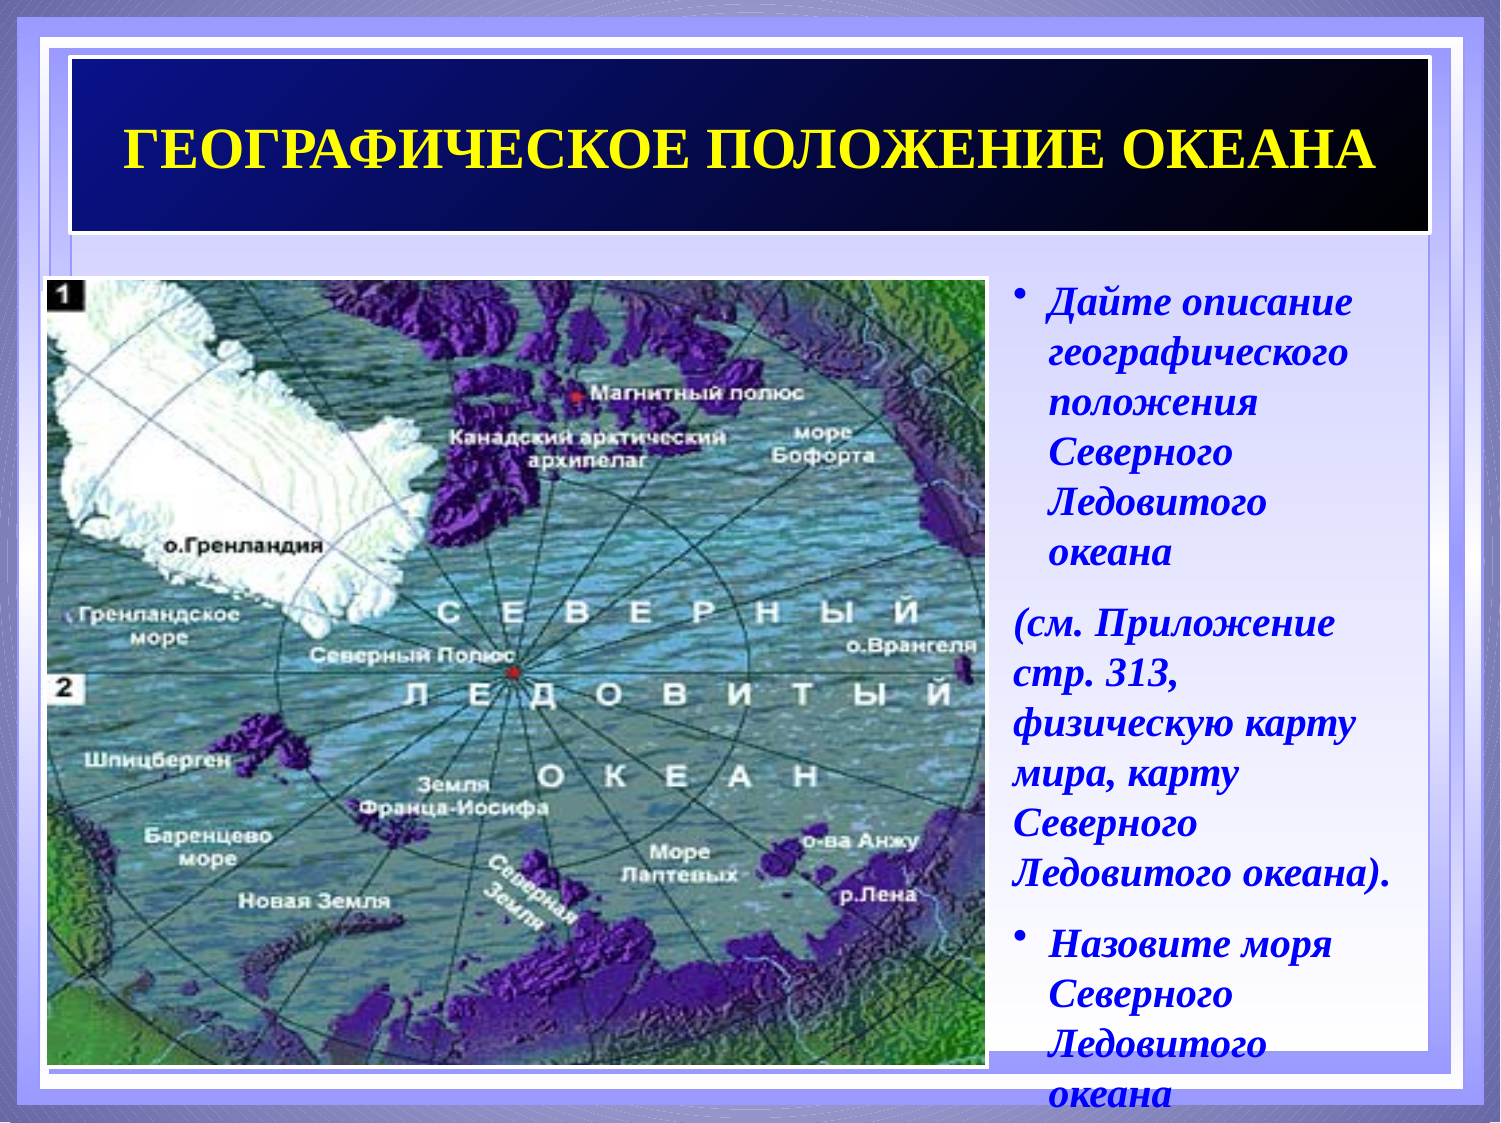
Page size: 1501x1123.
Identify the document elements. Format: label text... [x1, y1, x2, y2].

text_box Дайте описание географического положения Северного Ледовитого океана (см. Приложение стр. 313, физическую карту мира, карту Северного Ледовитого океана). Назовите моря Северного Ледовитого океана [998, 266, 1412, 1123]
text_box ГЕОГРАФИЧЕСКОЕ ПОЛОЖЕНИЕ ОКЕАНА [70, 57, 1430, 233]
picture [46, 279, 985, 1066]
